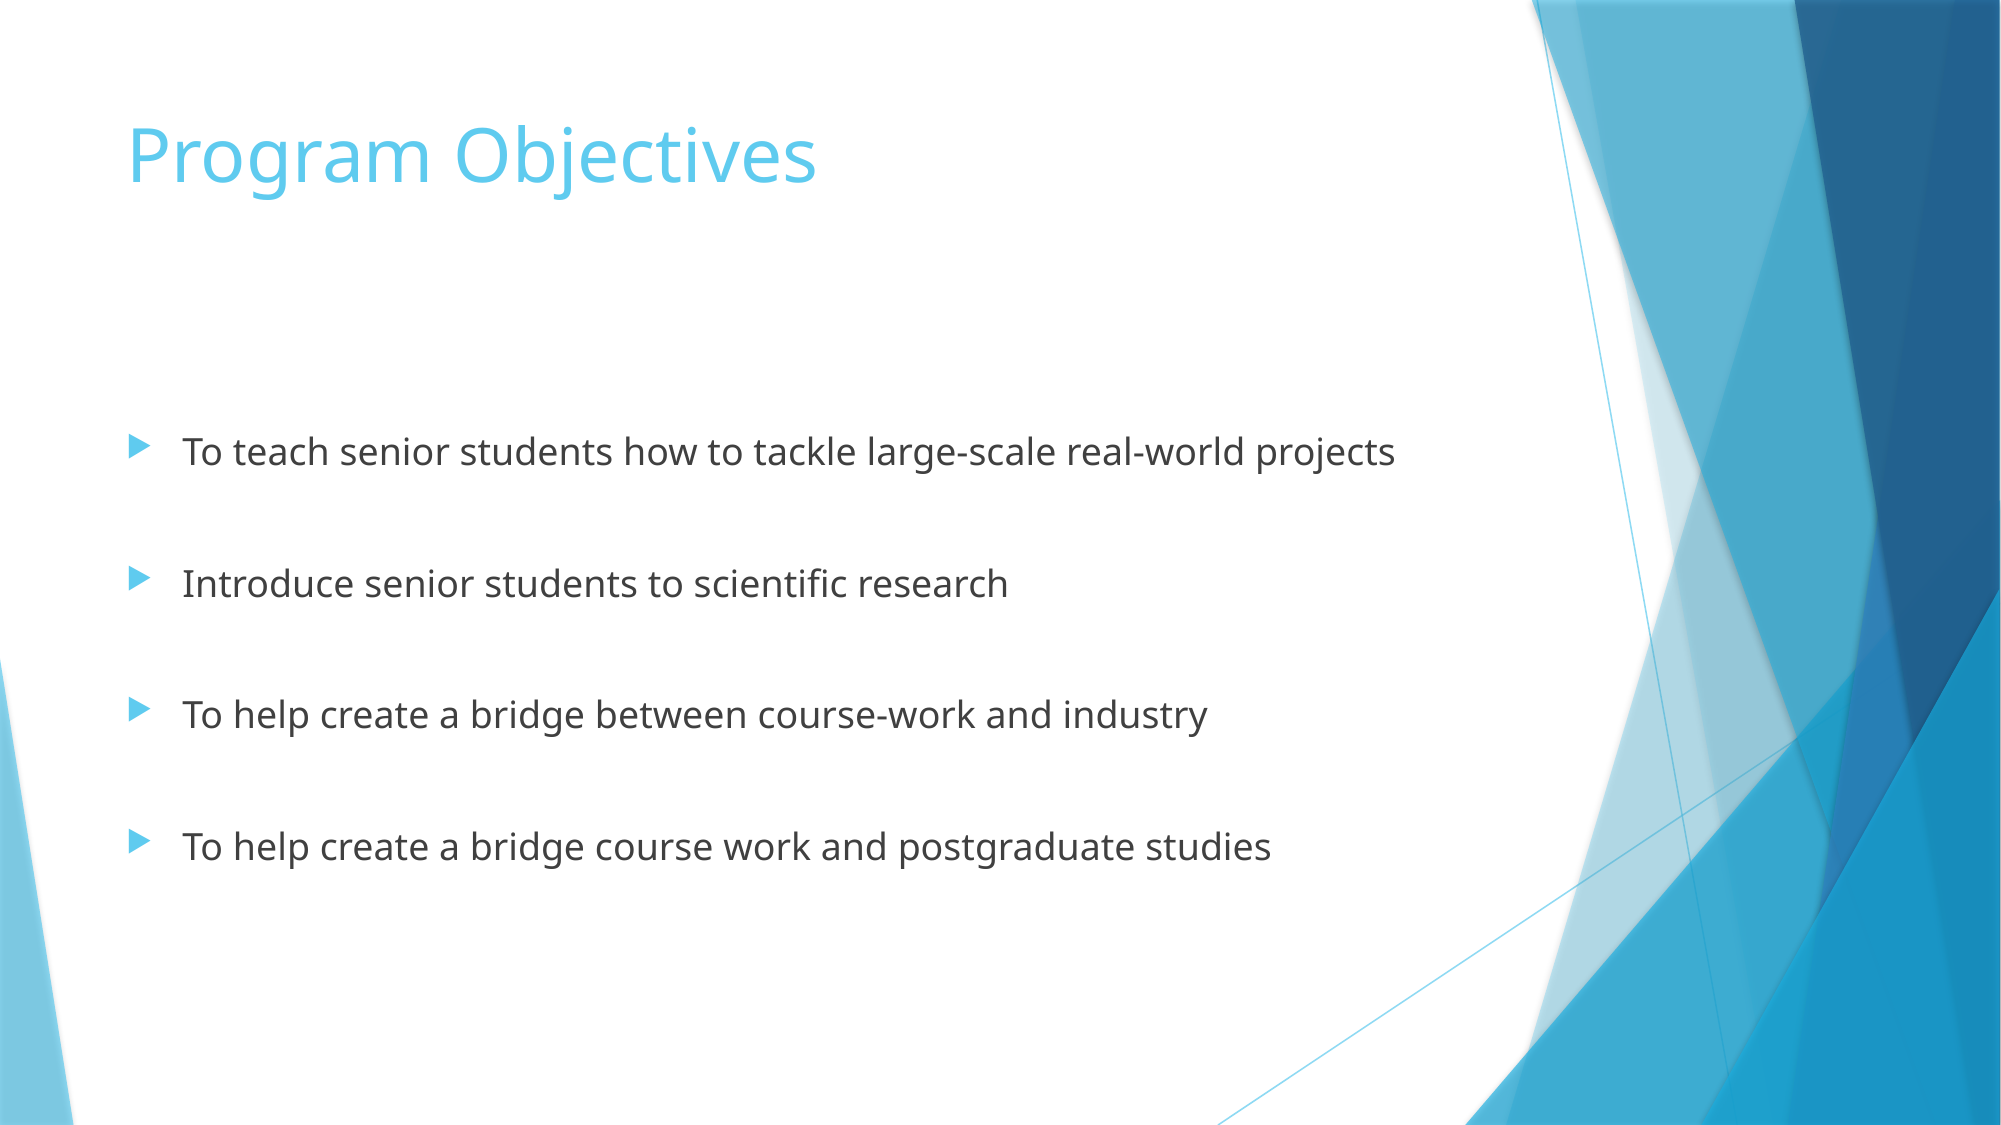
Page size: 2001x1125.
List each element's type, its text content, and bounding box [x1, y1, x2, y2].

list To teach senior students how to tackle large-scale real-world projects Introduce senior students to scientific research To help create a bridge between course-work and industry To help create a bridge course work and postgraduate studies [111, 354, 1522, 992]
title Program Objectives [111, 99, 1522, 317]
